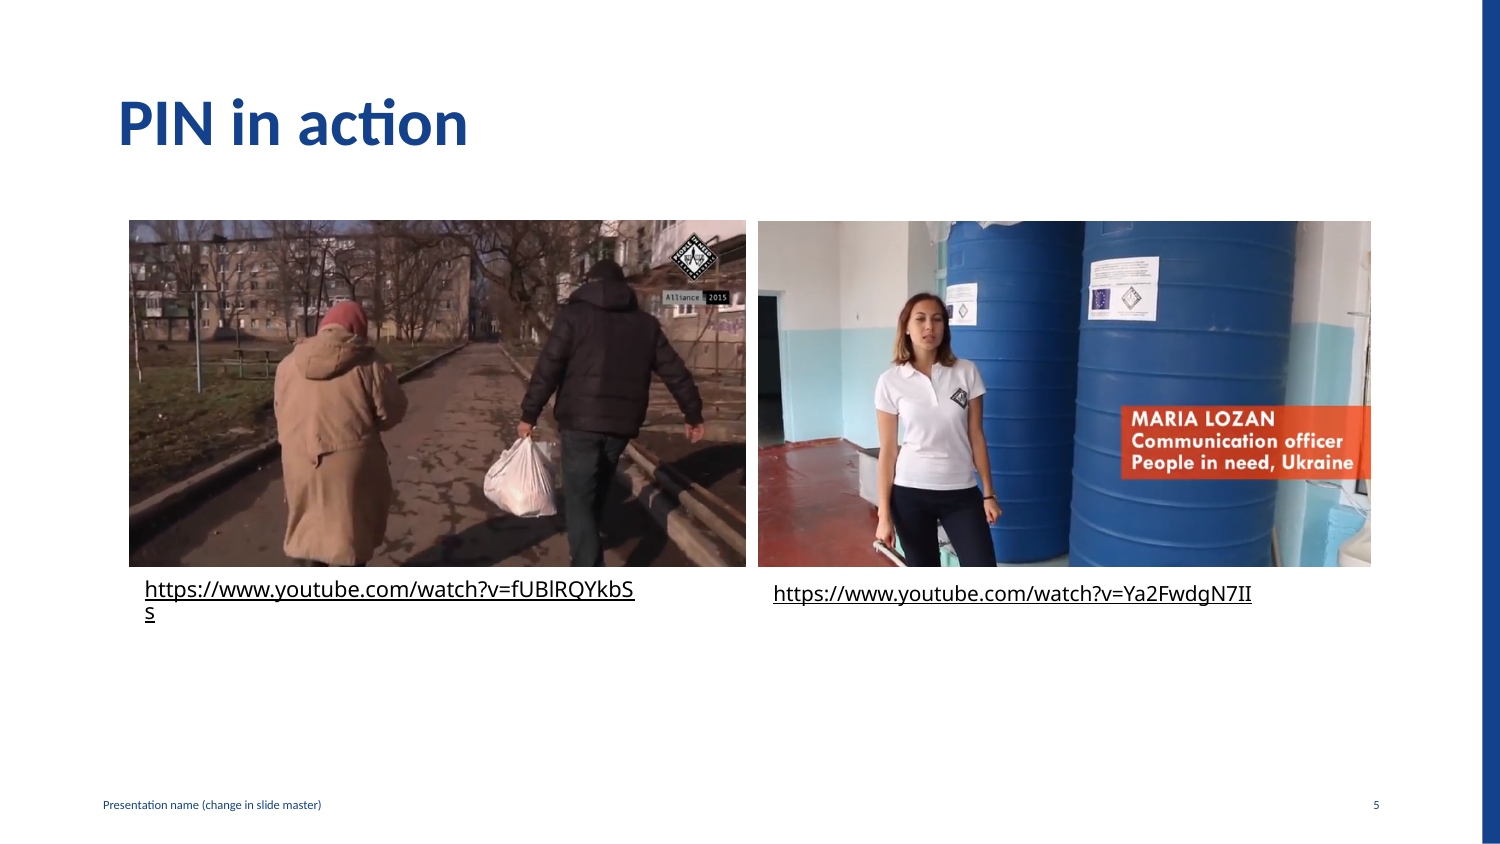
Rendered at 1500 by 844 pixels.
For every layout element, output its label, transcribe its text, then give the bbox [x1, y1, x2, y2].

text_box https://www.youtube.com/watch?v=Ya2FwdgN7II [758, 572, 1355, 616]
title PIN in action [103, 44, 1397, 208]
picture [129, 220, 746, 567]
text_box https://www.youtube.com/watch?v=fUBlRQYkbSs [129, 568, 656, 665]
picture [758, 220, 1371, 567]
